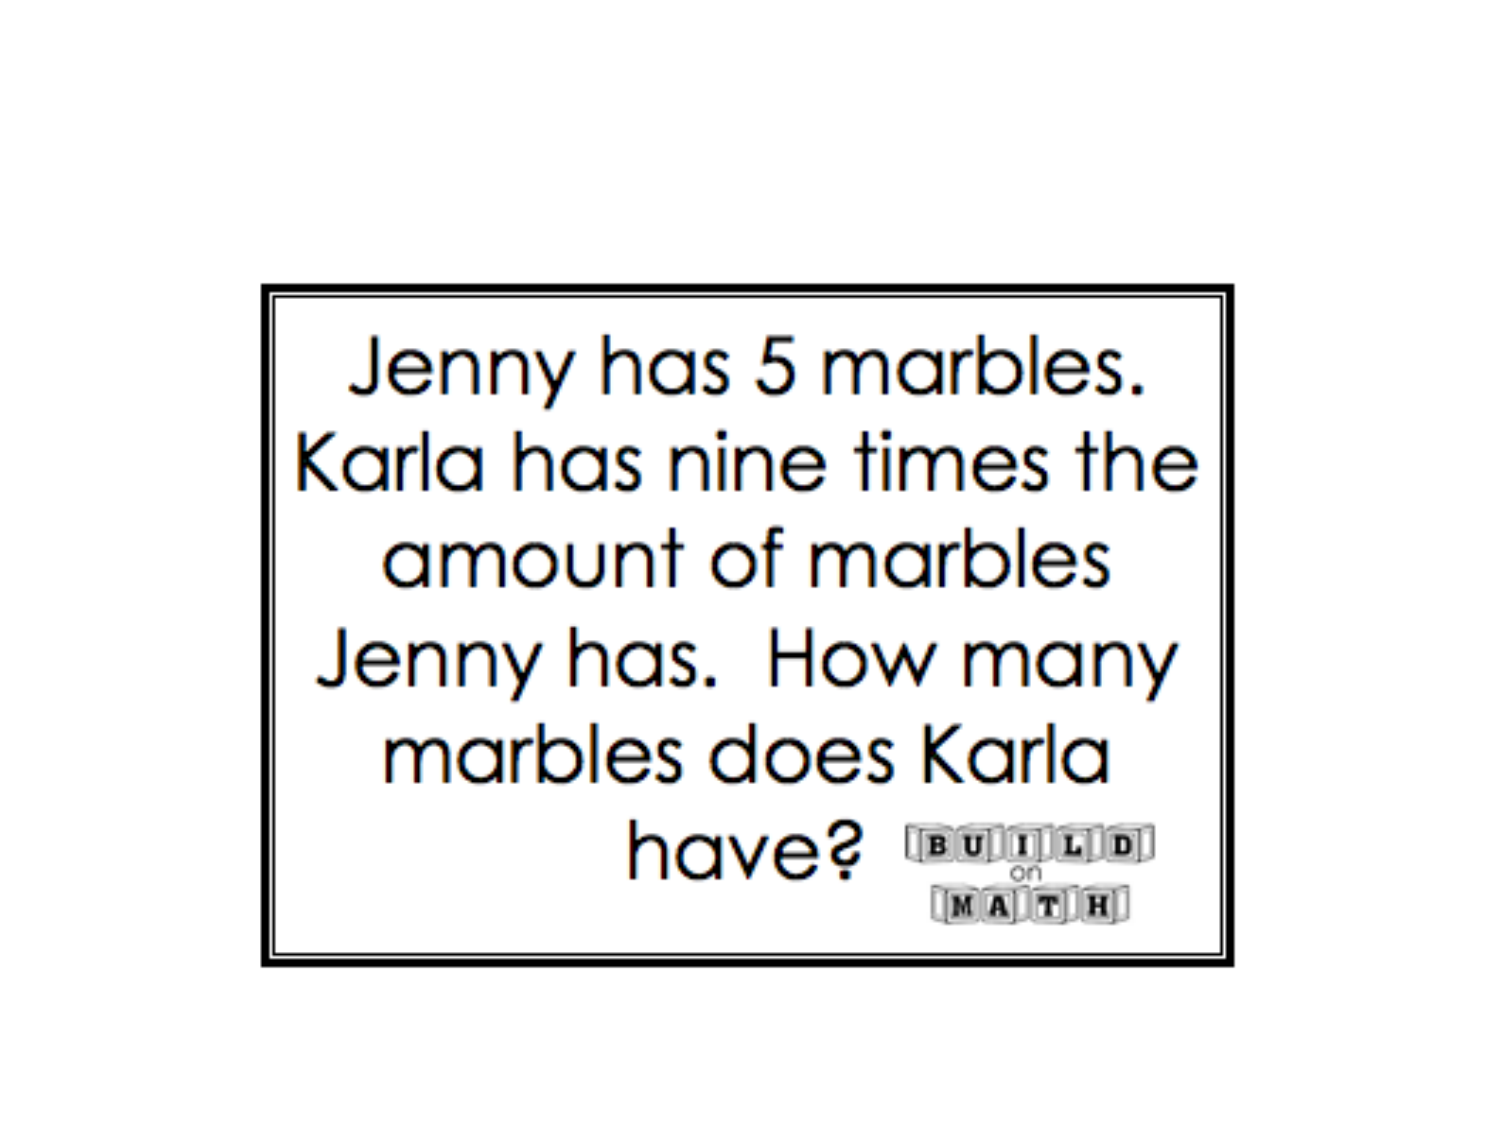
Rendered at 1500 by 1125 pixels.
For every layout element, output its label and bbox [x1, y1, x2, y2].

list [74, 262, 1426, 1006]
